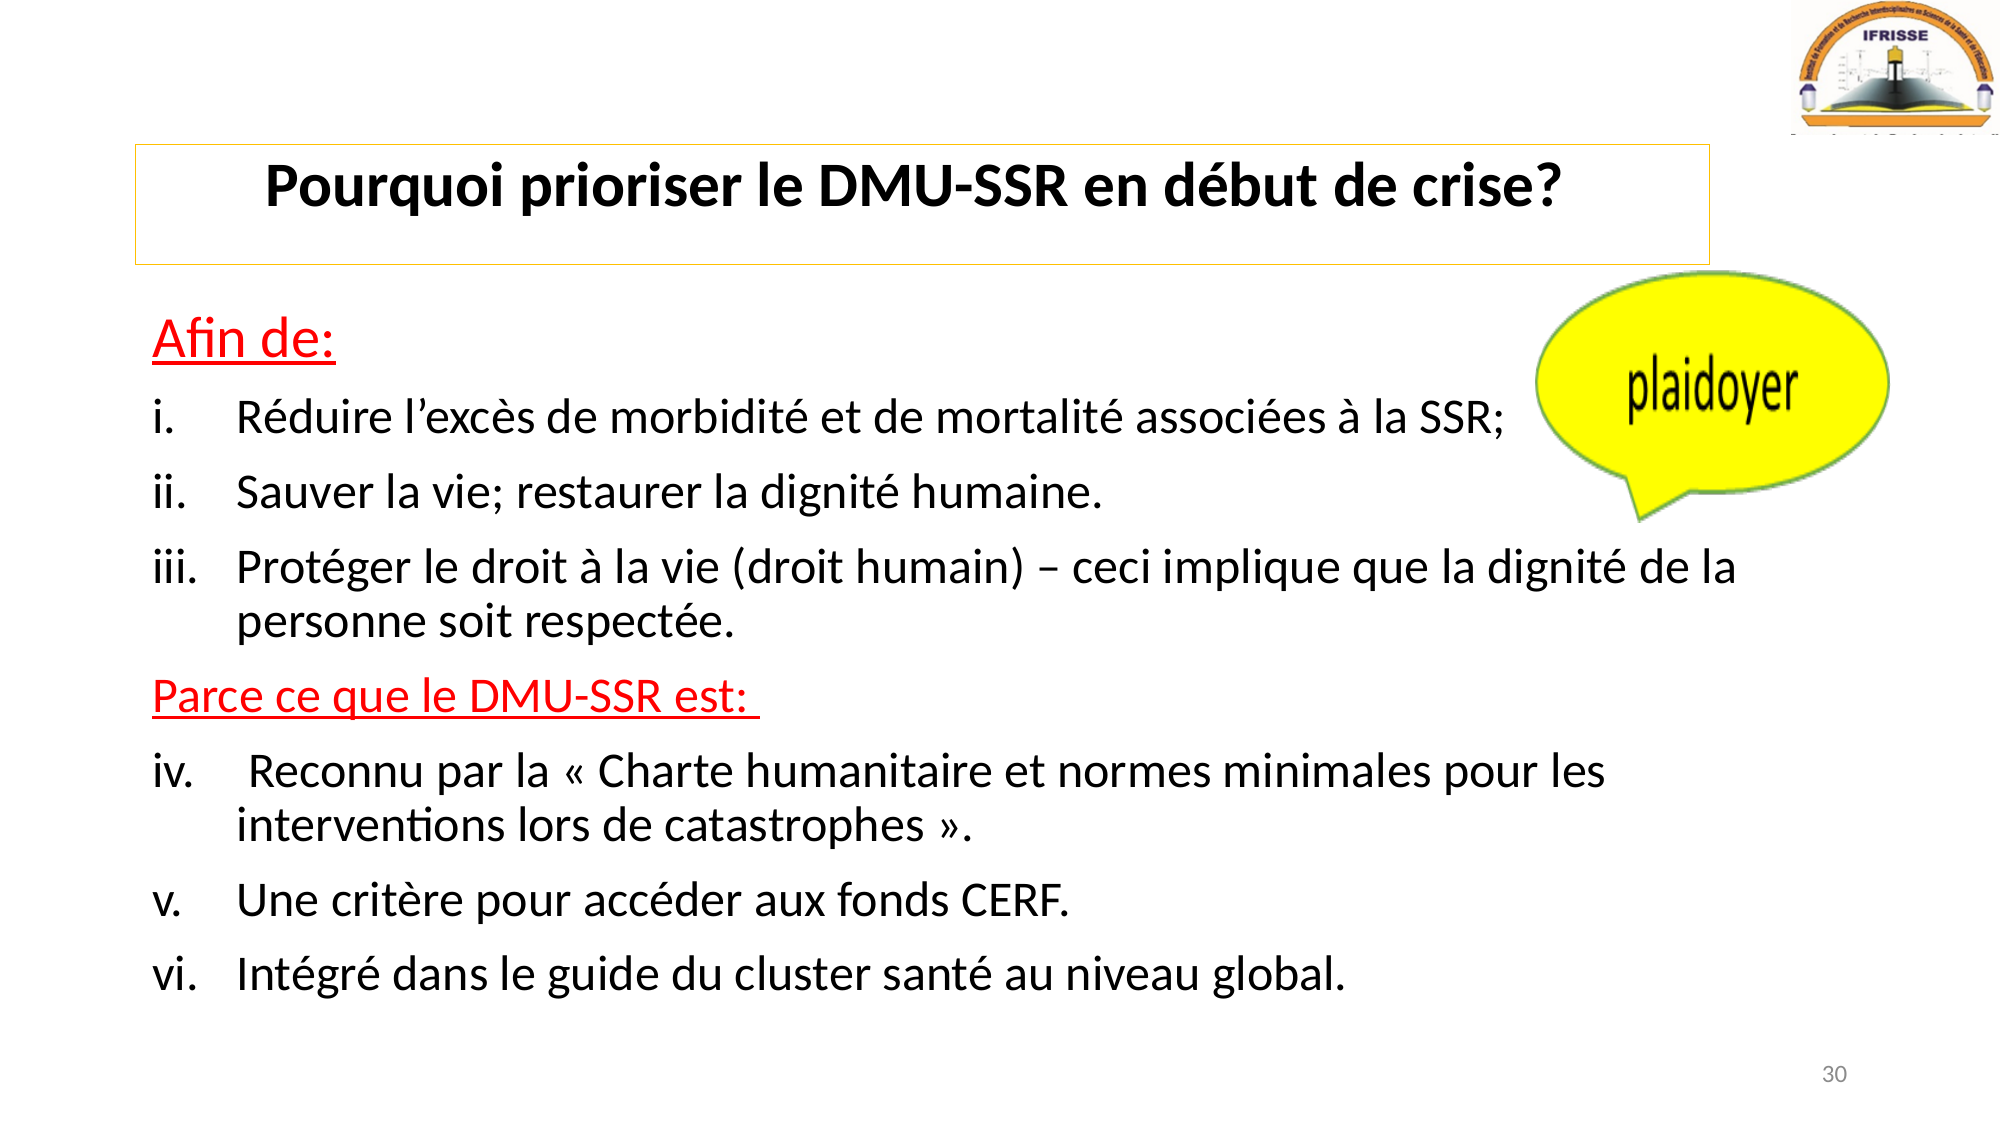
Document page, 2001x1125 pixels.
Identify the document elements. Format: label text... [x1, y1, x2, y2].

picture [1534, 269, 1891, 523]
slide_number 30 [1412, 1042, 1863, 1103]
picture [1791, 0, 2000, 135]
list Afin de: Réduire l’excès de morbidité et de mortalité associées à la SSR; Sauver la vie; restaurer la dignité humaine. Protéger le droit à la vie (droit humain) – ceci implique que la dignité de la personne soit respectée. Parce ce que le DMU-SSR est: Reconnu par la « Charte humanitaire et normes minimales pour les interventions lors de catastrophes ». Une critère pour accéder aux fonds CERF. Intégré dans le guide du cluster santé au niveau global. [137, 299, 1863, 1014]
title Pourquoi prioriser le DMU-SSR en début de crise? [135, 144, 1710, 265]
